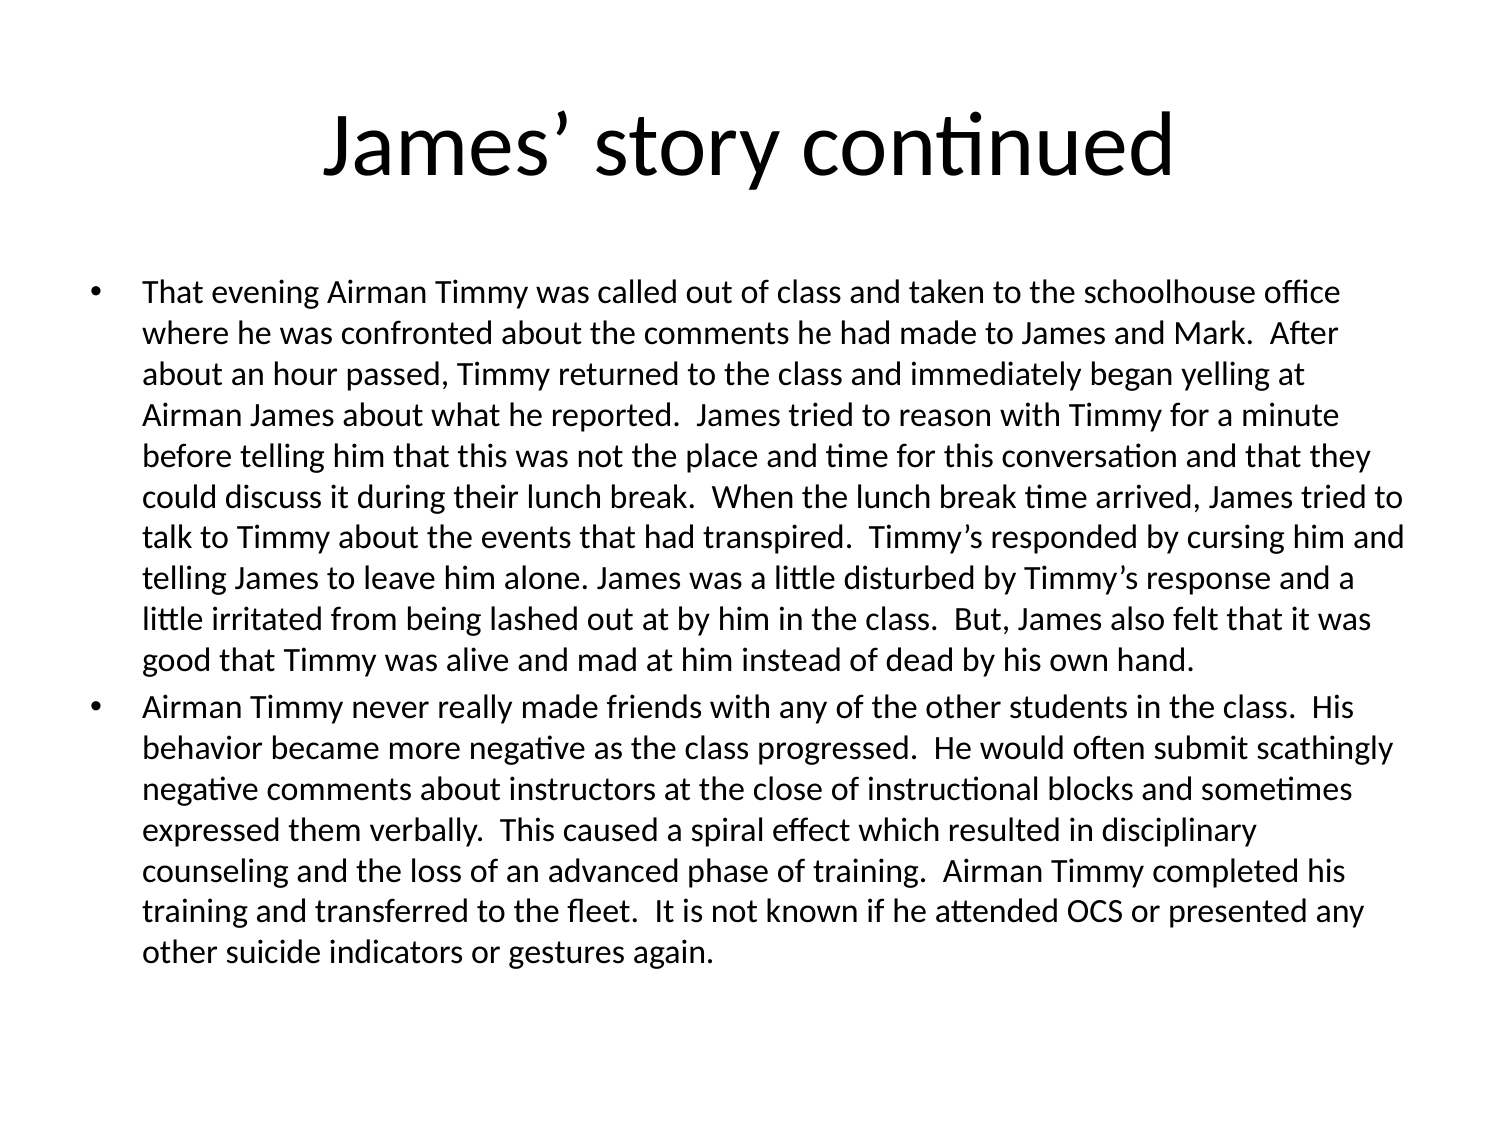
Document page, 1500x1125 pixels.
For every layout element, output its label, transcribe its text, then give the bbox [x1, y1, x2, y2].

title James’ story continued [75, 45, 1425, 233]
list That evening Airman Timmy was called out of class and taken to the schoolhouse office where he was confronted about the comments he had made to James and Mark. After about an hour passed, Timmy returned to the class and immediately began yelling at Airman James about what he reported. James tried to reason with Timmy for a minute before telling him that this was not the place and time for this conversation and that they could discuss it during their lunch break. When the lunch break time arrived, James tried to talk to Timmy about the events that had transpired. Timmy’s responded by cursing him and telling James to leave him alone. James was a little disturbed by Timmy’s response and a little irritated from being lashed out at by him in the class. But, James also felt that it was good that Timmy was alive and mad at him instead of dead by his own hand. Airman Timmy never really made friends with any of the other students in the class. His behavior became more negative as the class progressed. He would often submit scathingly negative comments about instructors at the close of instructional blocks and sometimes expressed them verbally. This caused a spiral effect which resulted in disciplinary counseling and the loss of an advanced phase of training. Airman Timmy completed his training and transferred to the fleet. It is not known if he attended OCS or presented any other suicide indicators or gestures again. [75, 262, 1425, 1005]
